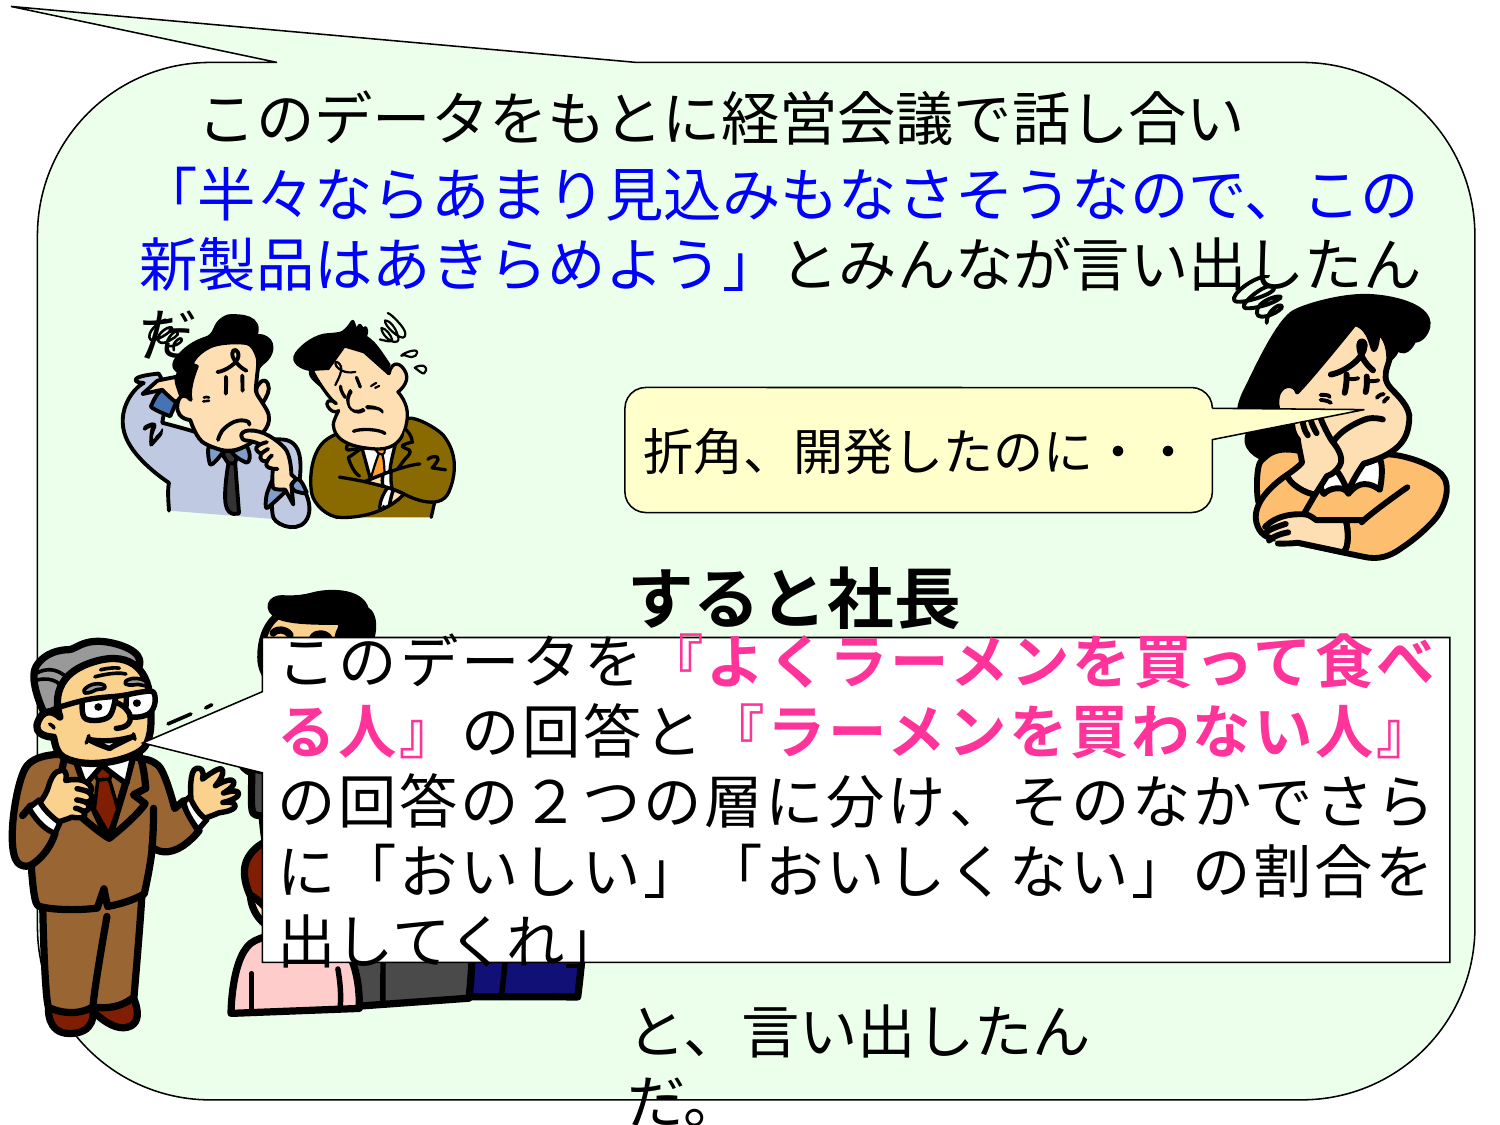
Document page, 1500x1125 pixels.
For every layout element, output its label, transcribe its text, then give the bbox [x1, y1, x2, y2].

text_box [131, 1081, 645, 1100]
text_box このデータをもとに経営会議で話し合い 「半々ならあまり見込みもなさそうなので、この新製品はあきらめよう」とみんなが言い出したんだ。 [125, 75, 1450, 376]
text_box [37, 84, 125, 548]
text_box [646, 1081, 1381, 1100]
text_box [1450, 145, 1475, 1010]
text_box [10, 6, 1367, 75]
text_box [312, 376, 619, 548]
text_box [624, 274, 1457, 564]
picture [112, 312, 466, 538]
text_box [0, 549, 1451, 1073]
